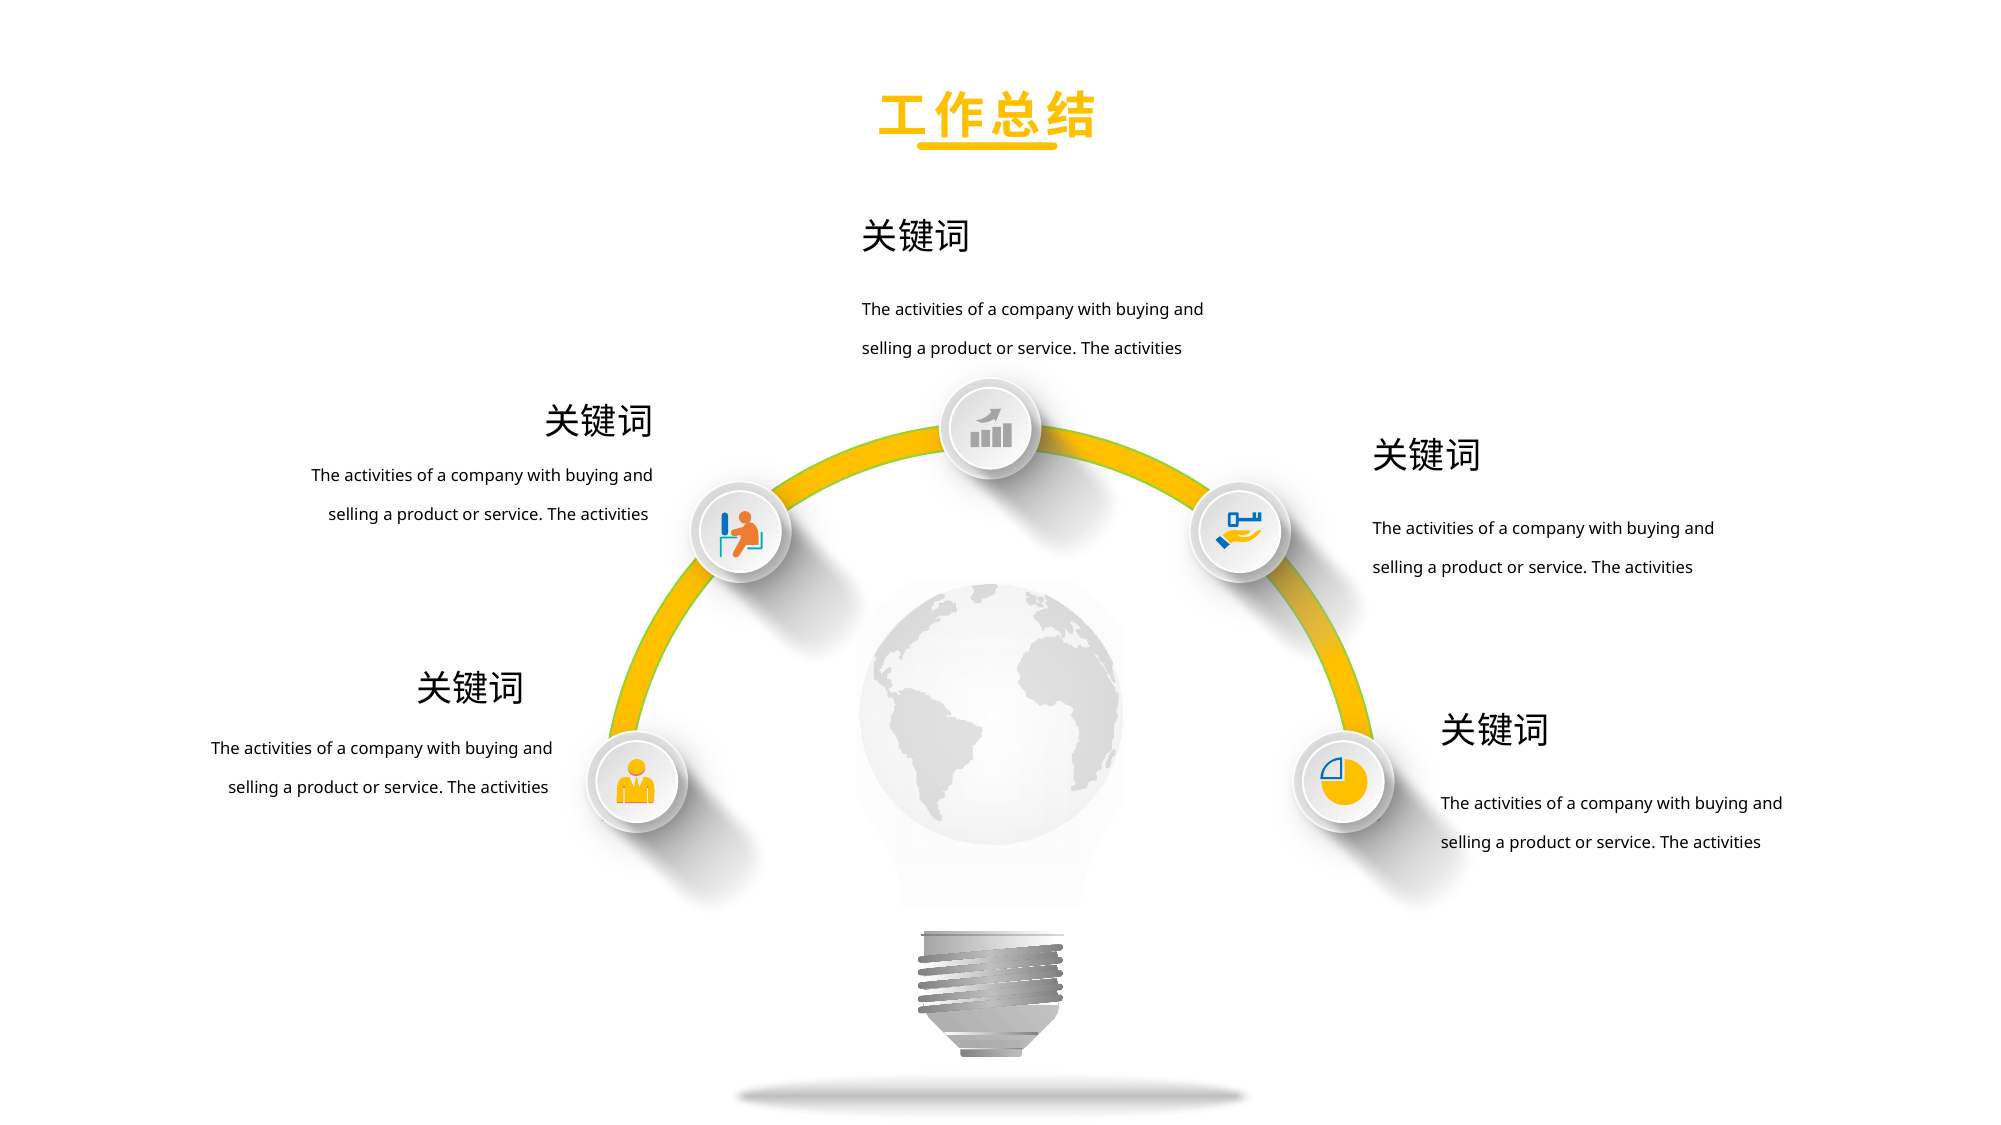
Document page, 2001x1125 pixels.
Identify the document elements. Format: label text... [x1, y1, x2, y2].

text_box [859, 583, 1123, 845]
text_box 关键词 [1426, 699, 1683, 758]
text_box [786, 57, 1188, 150]
text_box 关键词 [847, 205, 1104, 264]
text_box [1189, 462, 1340, 683]
text_box The activities of a company with buying and selling a product or service. The activities [174, 711, 569, 805]
text_box [1329, 646, 1368, 712]
text_box The activities of a company with buying and selling a product or service. The activities [274, 438, 669, 532]
text_box [614, 566, 689, 712]
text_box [718, 558, 1264, 1125]
text_box 关键词 [282, 657, 540, 716]
text_box [1090, 434, 1189, 509]
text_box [939, 358, 1090, 580]
text_box The activities of a company with buying and selling a product or service. The activities [1357, 491, 1752, 585]
text_box The activities of a company with buying and selling a product or service. The activities [1443, 766, 1820, 860]
text_box 关键词 [1357, 424, 1615, 484]
text_box The activities of a company with buying and selling a product or service. The activities [847, 272, 1241, 366]
text_box 关键词 [411, 391, 668, 450]
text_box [586, 712, 737, 933]
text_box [1292, 712, 1443, 933]
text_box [689, 462, 840, 683]
text_box [819, 426, 935, 482]
